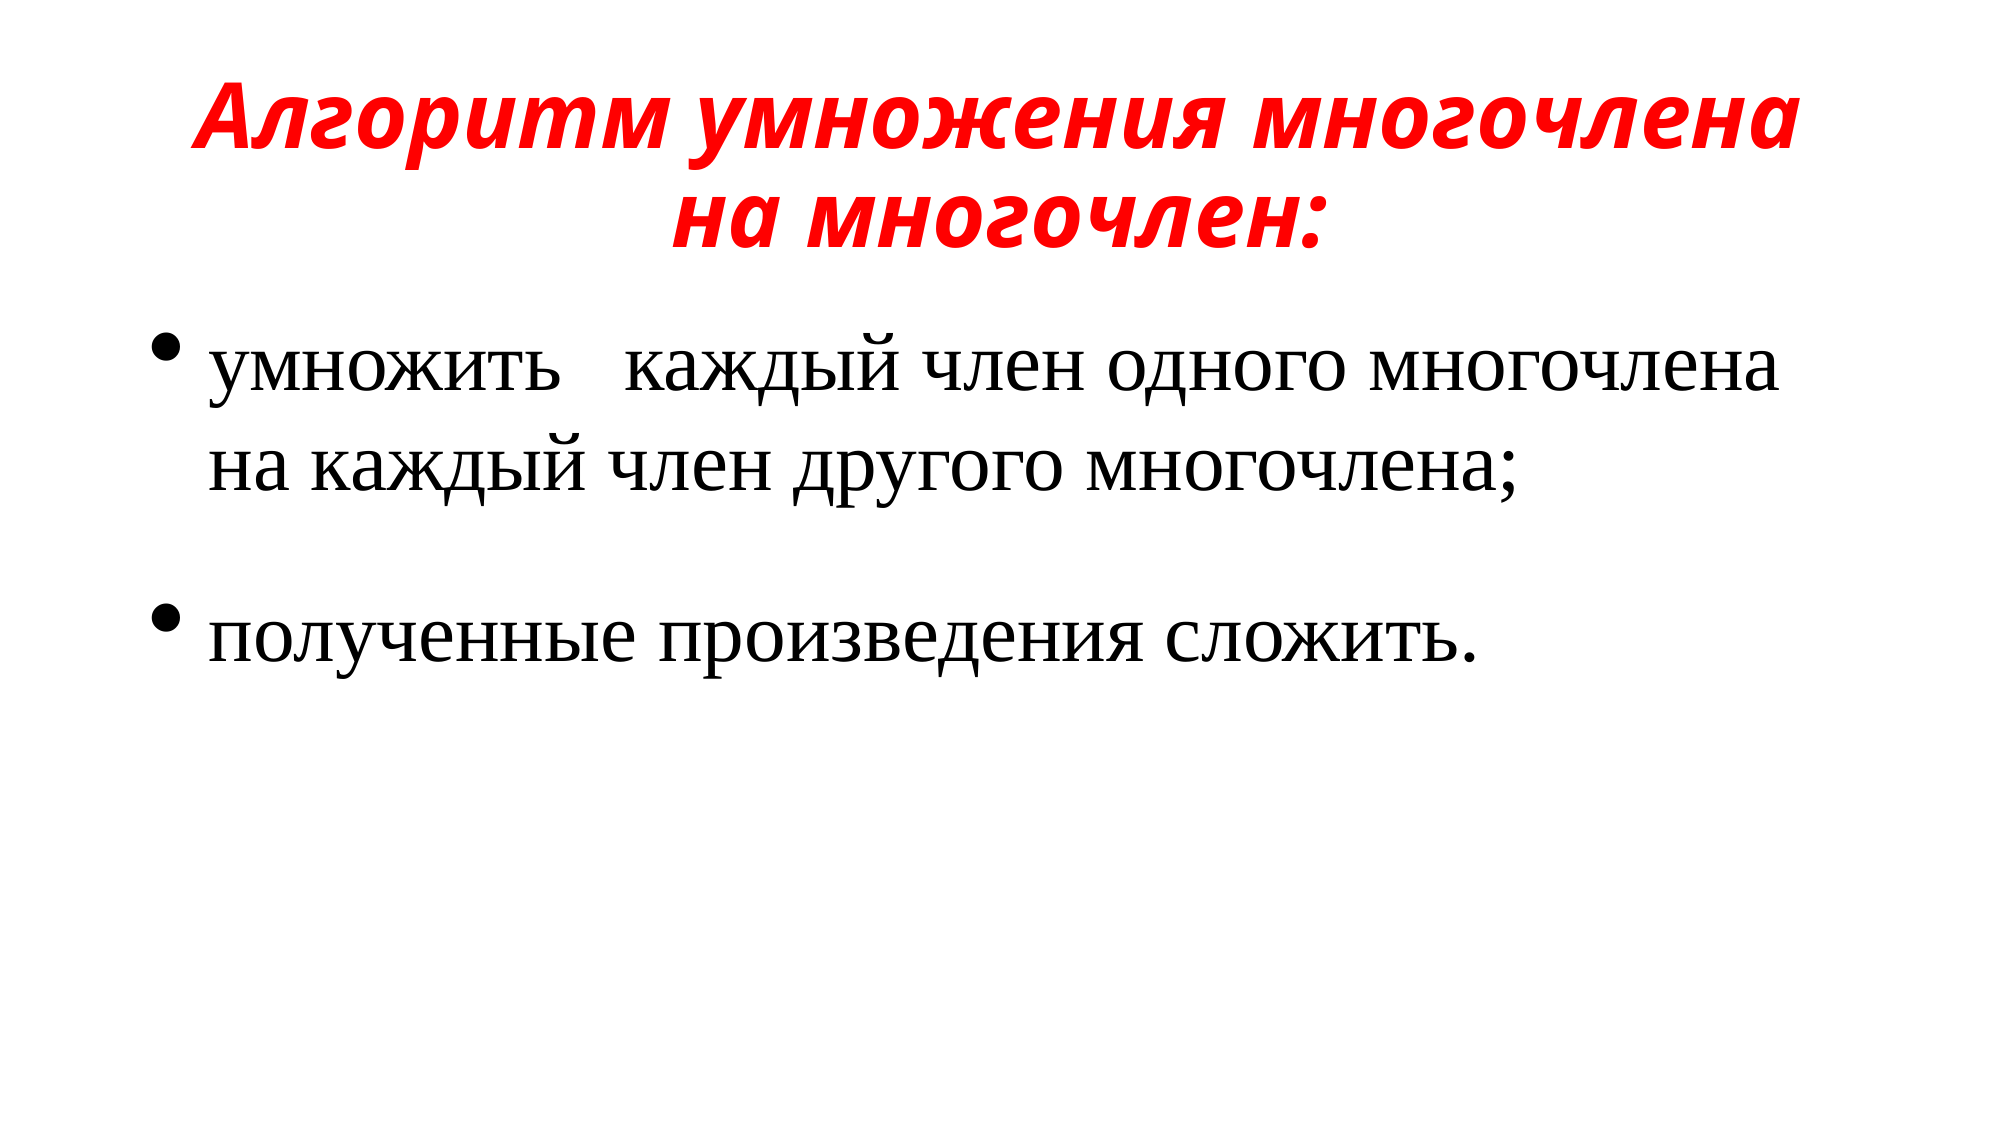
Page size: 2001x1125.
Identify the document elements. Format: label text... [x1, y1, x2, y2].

title Алгоритм умножения многочлена на многочлен: [137, 59, 1863, 278]
list умножить каждый член одного многочлена на каждый член другого многочлена; полученные произведения сложить. [137, 299, 1863, 1014]
